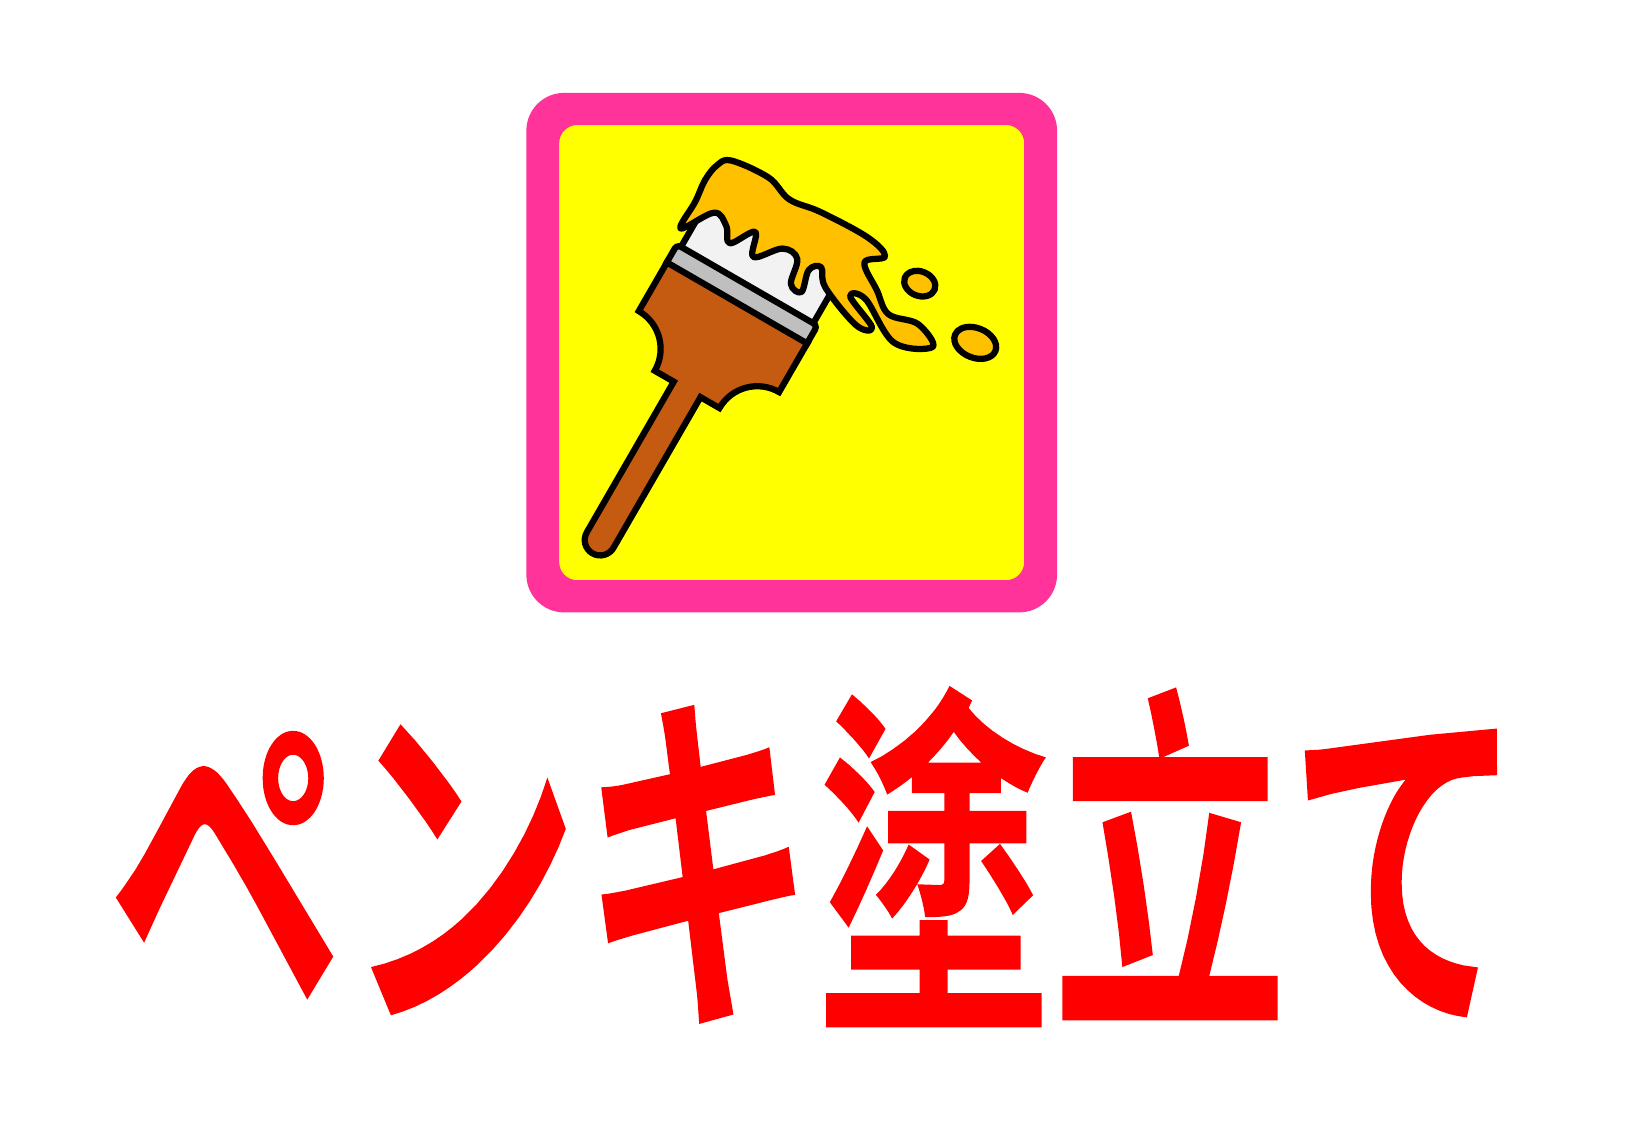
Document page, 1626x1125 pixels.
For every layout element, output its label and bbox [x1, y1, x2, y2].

text_box [526, 92, 1058, 613]
